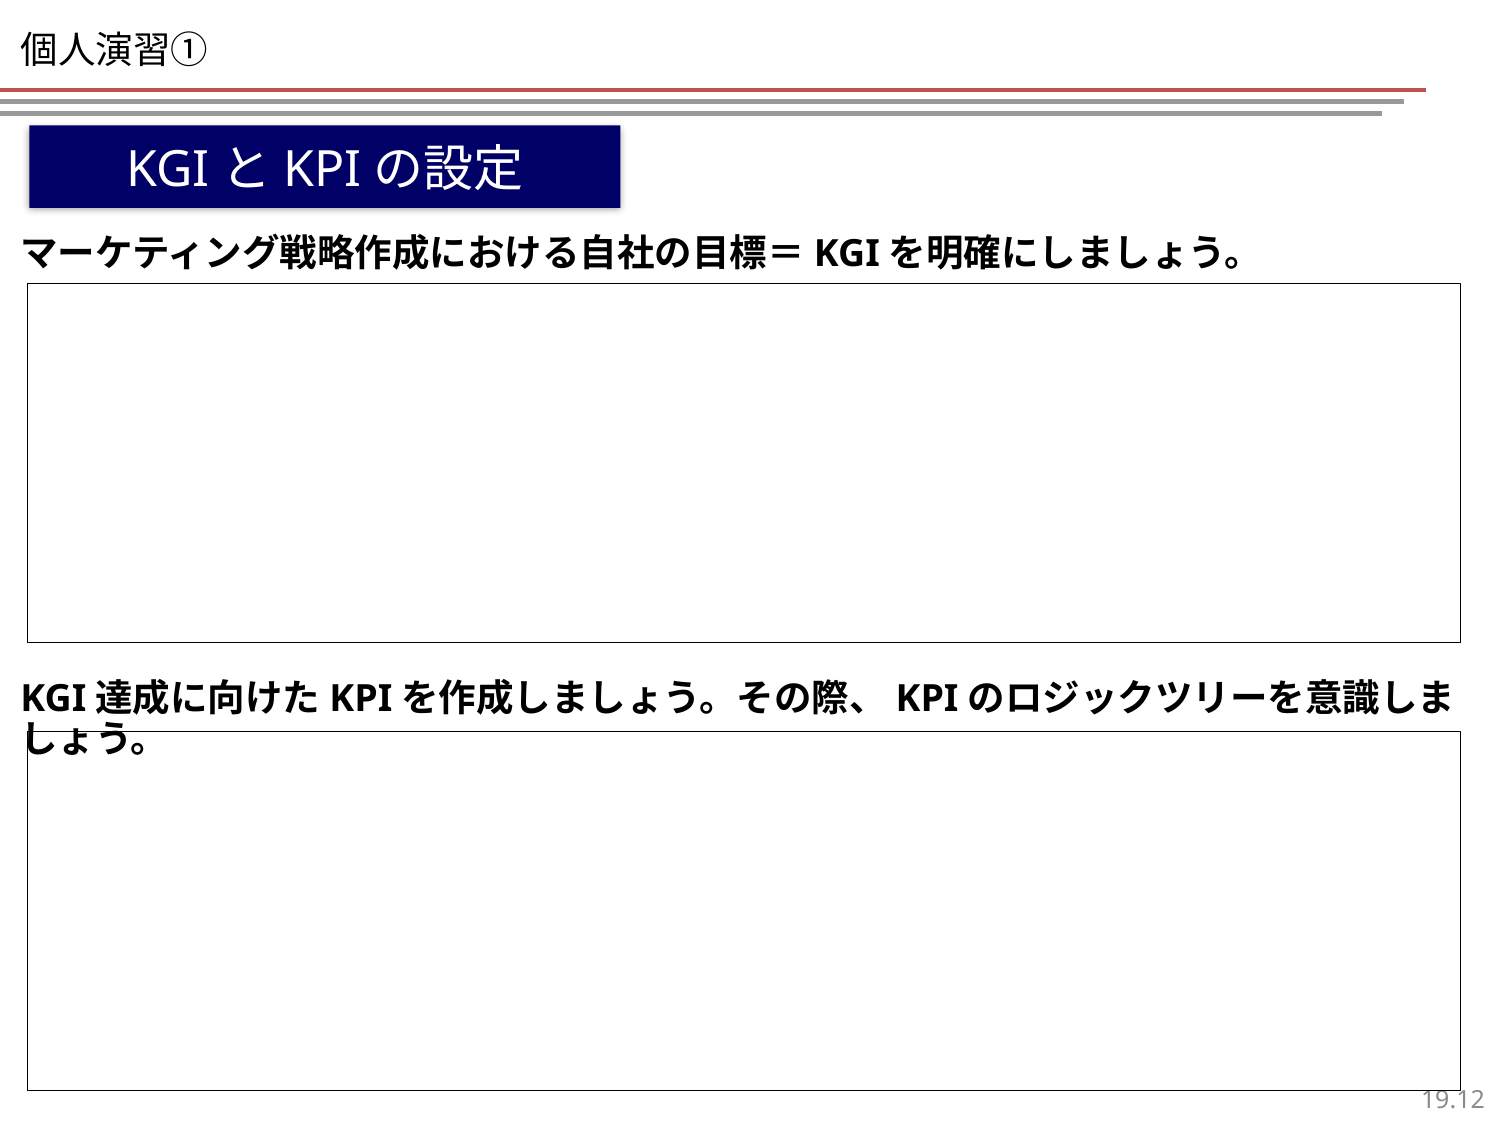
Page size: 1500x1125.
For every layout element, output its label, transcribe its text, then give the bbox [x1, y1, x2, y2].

text_box KGIとKPIの設定 [29, 125, 621, 208]
slide_number 11 [1381, 1065, 1500, 1125]
text_box [25, 729, 1463, 1092]
text_box マーケティング戦略作成における自社の目標＝KGIを明確にしましょう。 [4, 225, 1484, 312]
text_box [25, 281, 1463, 644]
title 個人演習① [5, 18, 1424, 79]
text_box KGI達成に向けたKPIを作成しましょう。その際、KPIのロジックツリーを意識しましょう。 [4, 670, 1484, 757]
